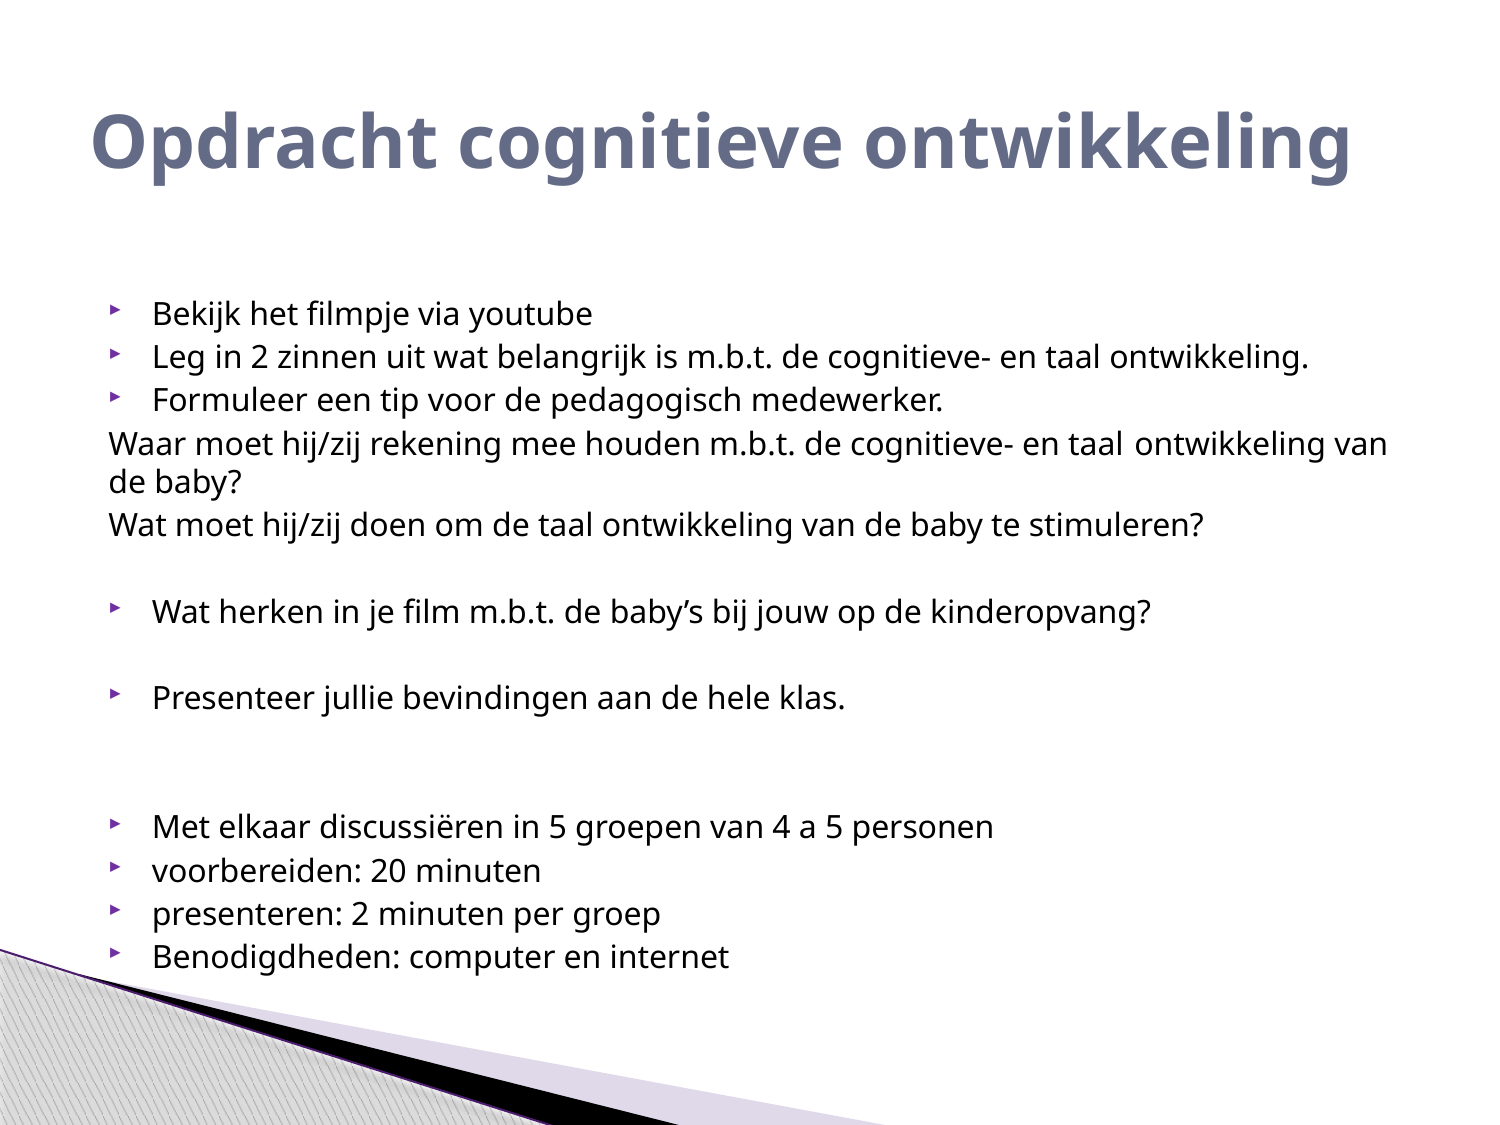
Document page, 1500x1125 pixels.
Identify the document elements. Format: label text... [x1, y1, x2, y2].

list Bekijk het filmpje via youtube Leg in 2 zinnen uit wat belangrijk is m.b.t. de cognitieve- en taal ontwikkeling. Formuleer een tip voor de pedagogisch medewerker. Waar moet hij/zij rekening mee houden m.b.t. de cognitieve- en taal ontwikkeling van de baby? Wat moet hij/zij doen om de taal ontwikkeling van de baby te stimuleren? Wat herken in je film m.b.t. de baby’s bij jouw op de kinderopvang? Presenteer jullie bevindingen aan de hele klas. Met elkaar discussiëren in 5 groepen van 4 a 5 personen voorbereiden: 20 minuten presenteren: 2 minuten per groep Benodigdheden: computer en internet [75, 243, 1425, 986]
title Opdracht cognitieve ontwikkeling [75, 45, 1425, 233]
